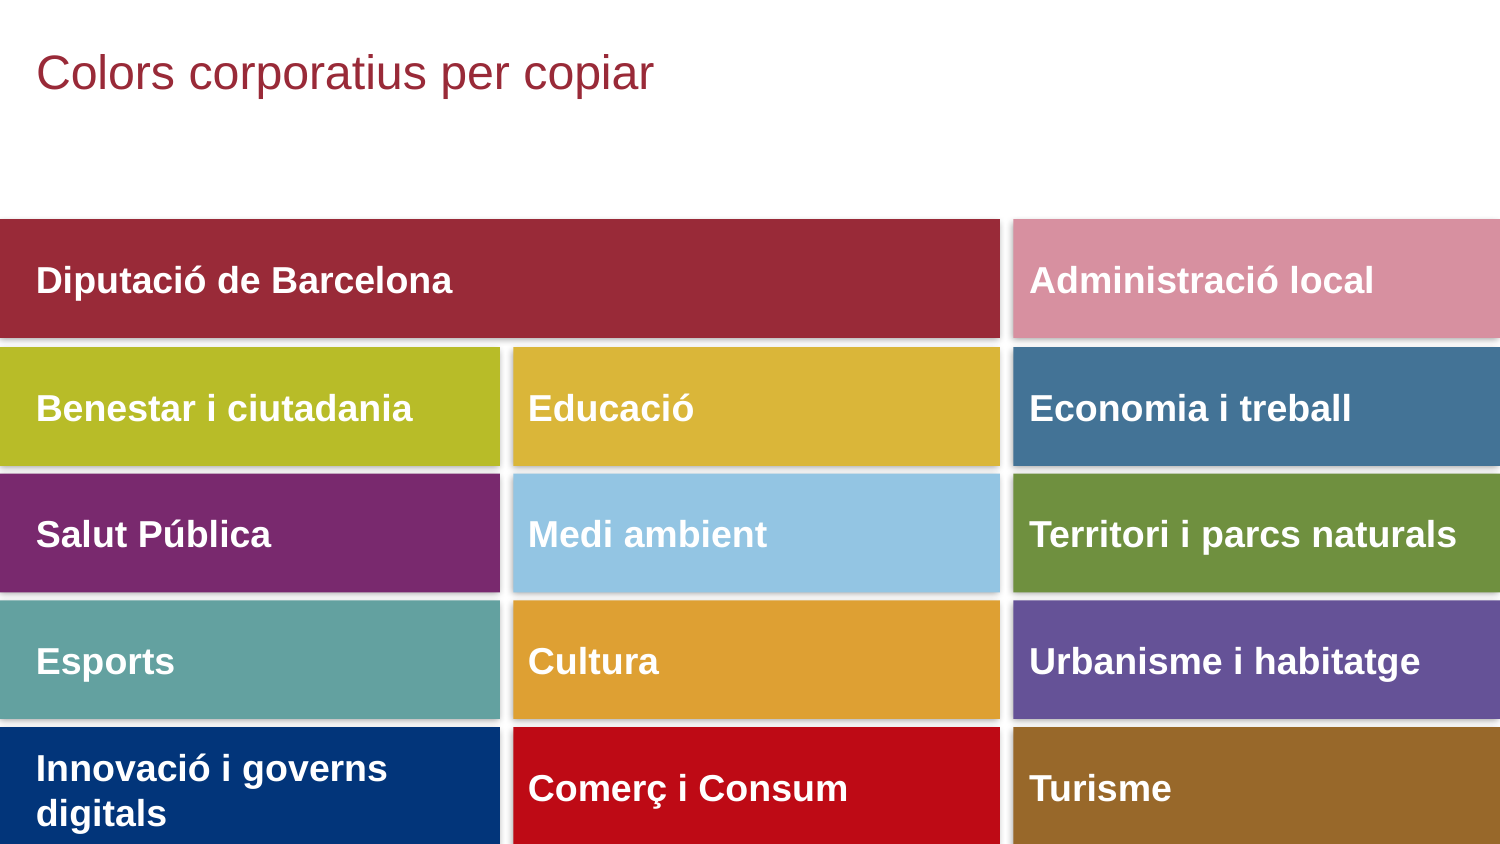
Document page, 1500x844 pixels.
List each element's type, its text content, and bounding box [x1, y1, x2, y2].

text_box Turisme [1014, 756, 1494, 816]
text_box Benestar i ciutadania [21, 376, 500, 436]
text_box Medi ambient [513, 502, 993, 563]
text_box [0, 473, 501, 593]
text_box [513, 346, 1001, 467]
text_box [0, 600, 501, 720]
text_box [1013, 726, 1500, 844]
text_box Administració local [1014, 248, 1494, 308]
text_box [0, 346, 501, 467]
text_box Innovació i governs digitals [21, 736, 500, 841]
text_box [0, 726, 501, 844]
text_box Diputació de Barcelona [21, 248, 500, 308]
text_box Territori i parcs naturals [1014, 502, 1494, 563]
text_box [513, 600, 1001, 720]
text_box Educació [513, 376, 993, 436]
text_box Urbanisme i habitatge [1014, 629, 1494, 690]
text_box Esports [21, 629, 500, 690]
text_box [513, 726, 1001, 844]
text_box Cultura [513, 629, 993, 690]
text_box Salut Pública [21, 502, 500, 563]
text_box [1013, 600, 1500, 720]
text_box [513, 473, 1001, 593]
text_box [1013, 218, 1500, 339]
text_box Colors corporatius per copiar [21, 33, 1372, 107]
text_box [1013, 346, 1500, 467]
text_box [0, 218, 1001, 339]
text_box Economia i treball [1014, 376, 1494, 436]
text_box Comerç i Consum [513, 756, 993, 816]
text_box [1013, 473, 1500, 593]
